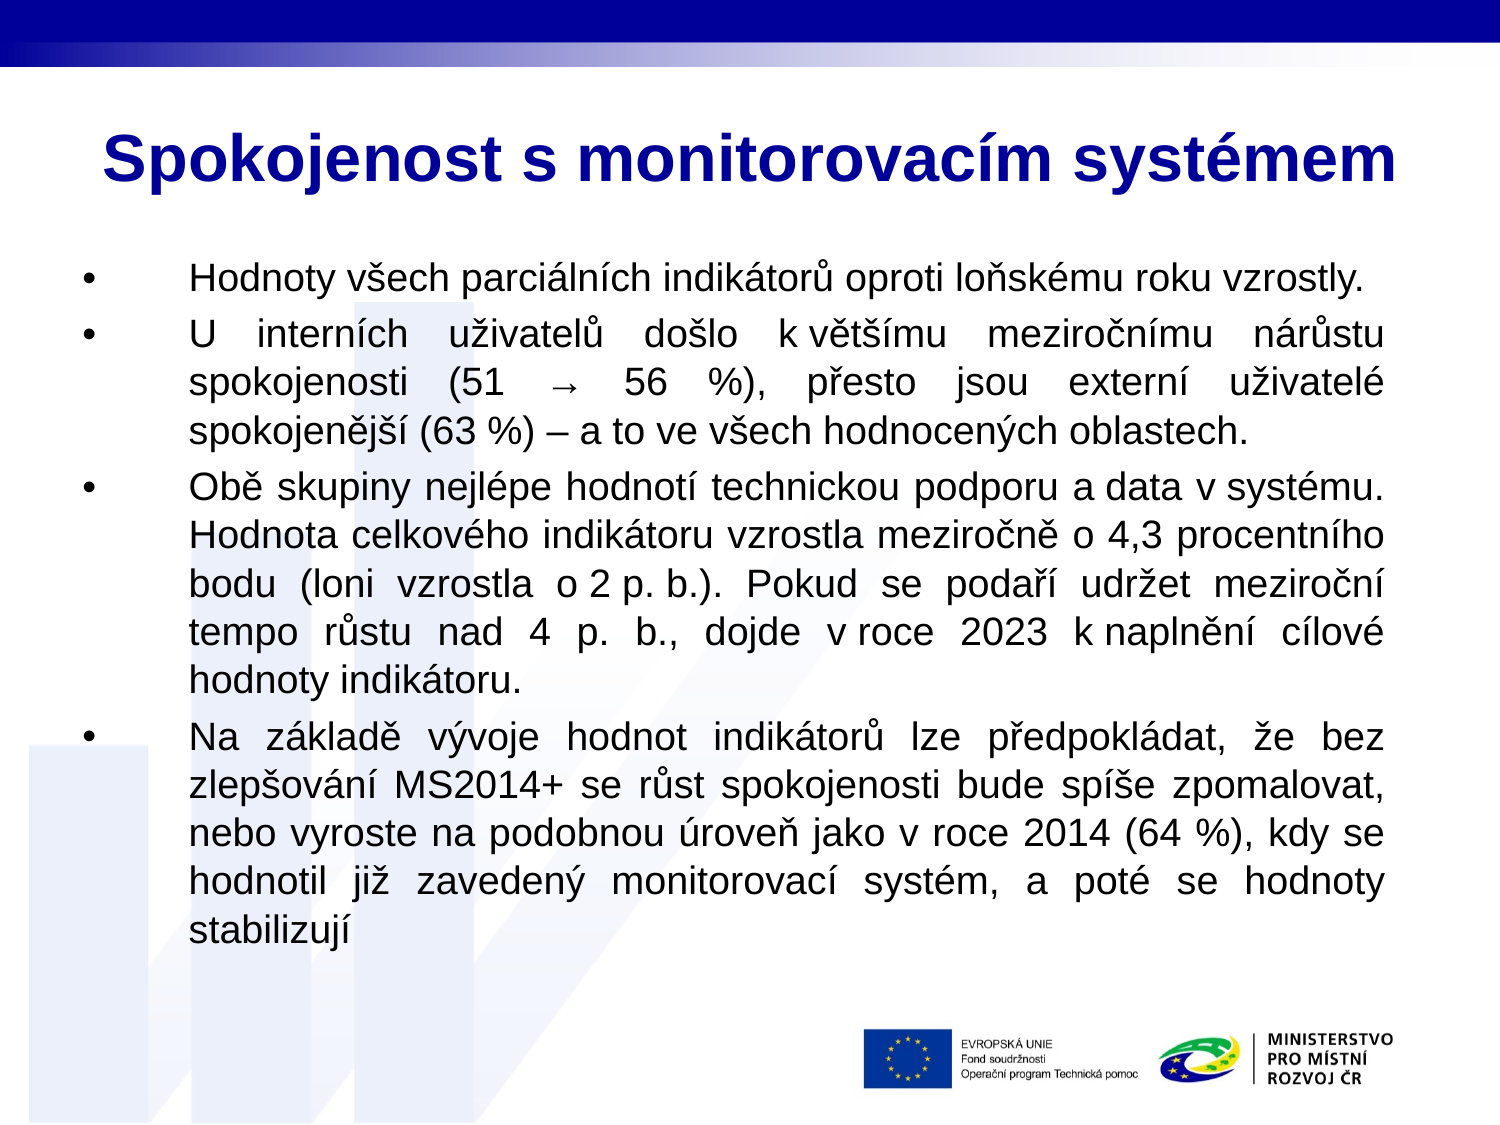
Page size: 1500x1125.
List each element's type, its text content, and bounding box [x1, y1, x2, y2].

picture [29, 302, 1412, 1125]
list Hodnoty všech parciálních indikátorů oproti loňskému roku vzrostly. U interních uživatelů došlo k většímu meziročnímu nárůstu spokojenosti (51 → 56 %), přesto jsou externí uživatelé spokojenější (63 %) – a to ve všech hodnocených oblastech. Obě skupiny nejlépe hodnotí technickou podporu a data v systému. Hodnota celkového indikátoru vzrostla meziročně o 4,3 procentního bodu (loni vzrostla o 2 p. b.). Pokud se podaří udržet meziroční tempo růstu nad 4 p. b., dojde v roce 2023 k naplnění cílové hodnoty indikátoru. Na základě vývoje hodnot indikátorů lze předpokládat, že bez zlepšování MS2014+ se růst spokojenosti bude spíše zpomalovat, nebo vyroste na podobnou úroveň jako v roce 2014 (64 %), kdy se hodnotil již zavedený monitorovací systém, a poté se hodnoty stabilizují [41, 243, 1402, 1000]
title Spokojenost s monitorovacím systémem [76, 113, 1425, 209]
